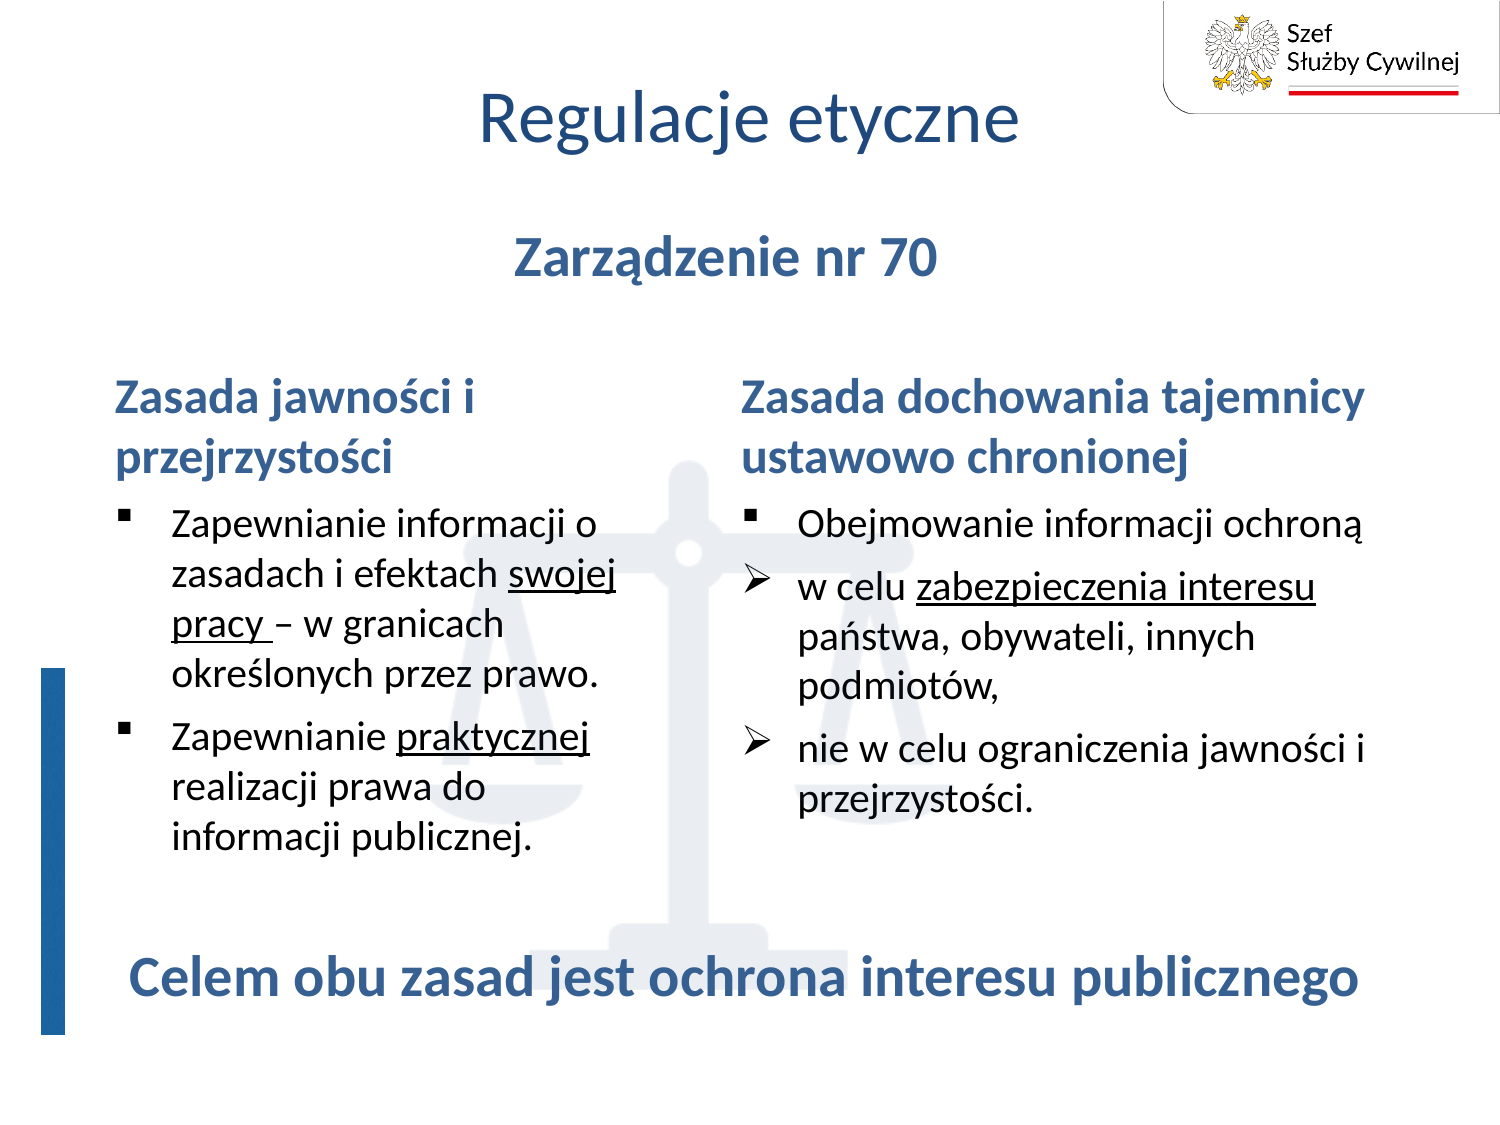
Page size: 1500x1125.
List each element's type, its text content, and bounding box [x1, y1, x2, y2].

text_box Celem obu zasad jest ochrona interesu publicznego [1010, 930, 1390, 1024]
text_box Zarządzenie nr 70 [81, 211, 1371, 304]
picture [371, 408, 1007, 1044]
text_box Zasada dochowania tajemnicy ustawowo chronionej Obejmowanie informacji ochroną w celu zabezpieczenia interesu państwa, obywateli, innych podmiotów, nie w celu ograniczenia jawności i przejrzystości. [726, 355, 1390, 829]
picture [41, 668, 65, 1035]
text_box Zasada jawności i przejrzystości Zapewnianie informacji o zasadach i efektach swojej pracy – w granicach określonych przez prawo. Zapewnianie praktycznej realizacji prawa do informacji publicznej. [100, 355, 644, 866]
text_box Celem obu zasad jest ochrona interesu publicznego [100, 930, 366, 1024]
picture [1163, 0, 1500, 114]
title Regulacje etyczne [100, 60, 1400, 185]
